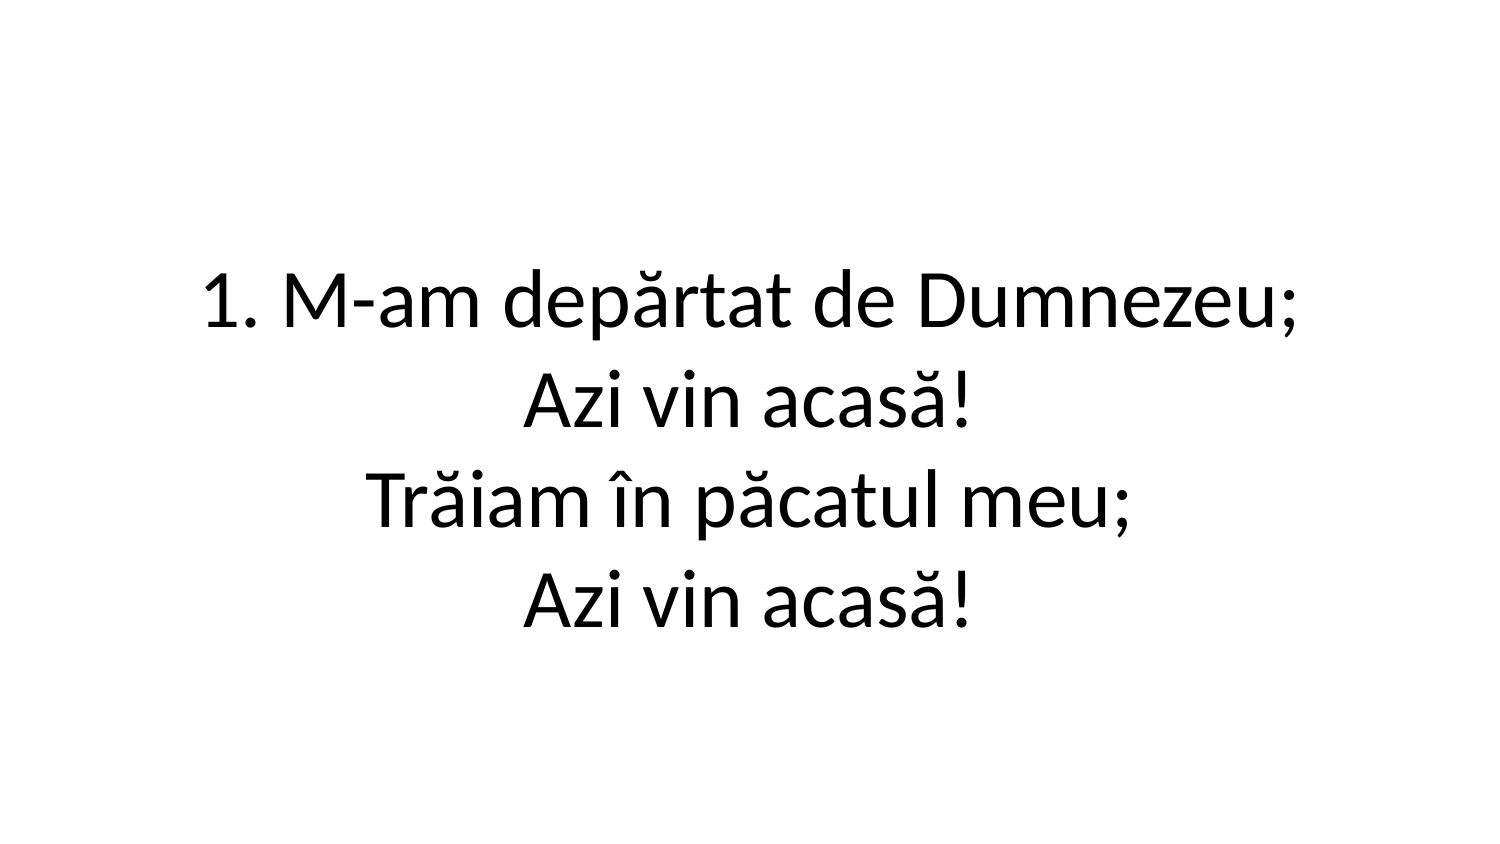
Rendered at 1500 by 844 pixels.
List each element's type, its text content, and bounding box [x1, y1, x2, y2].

text_box 1. M-am depărtat de Dumnezeu; Azi vin acasă! Trăiam în păcatul meu; Azi vin acasă! [183, 192, 1317, 652]
